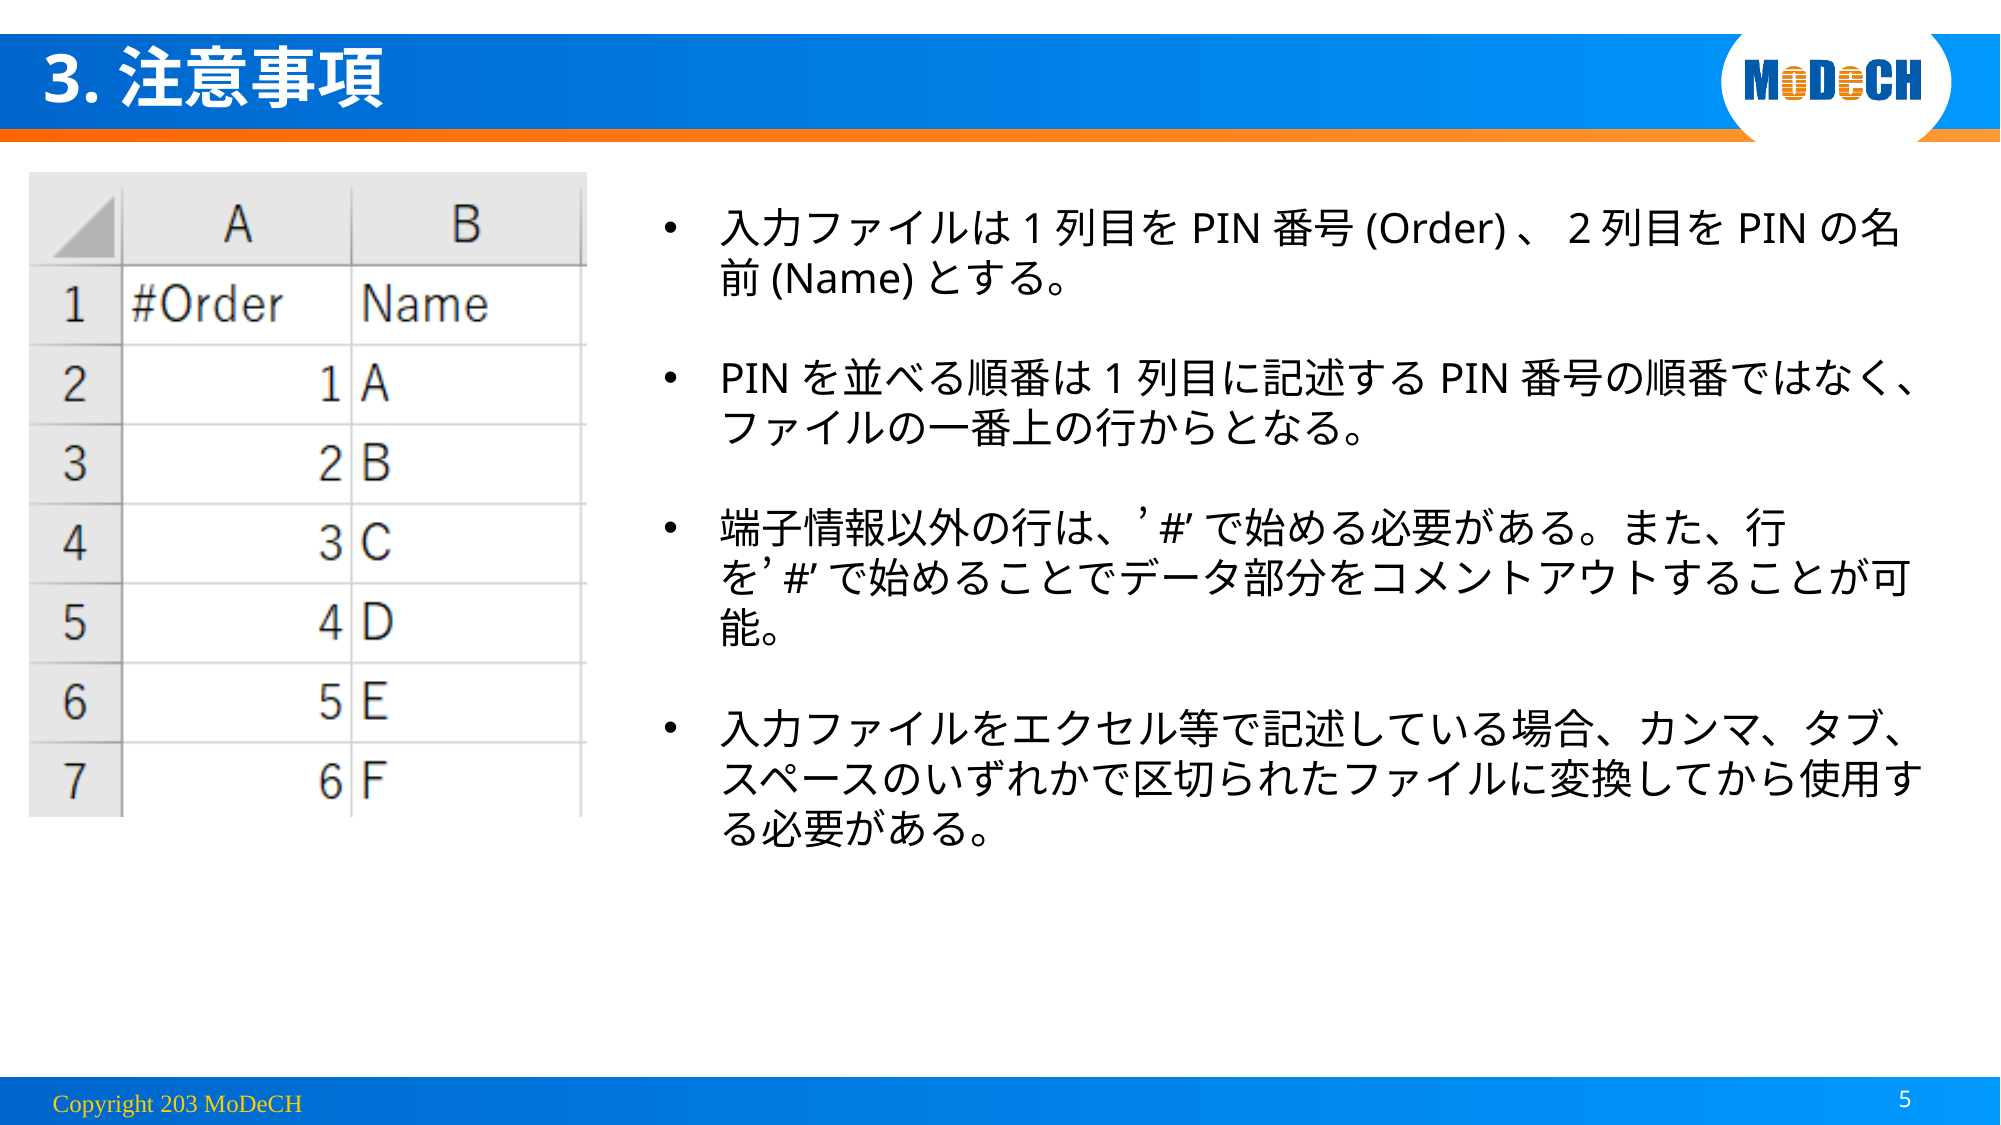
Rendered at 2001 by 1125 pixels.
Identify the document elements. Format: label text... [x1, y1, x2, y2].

picture [28, 172, 587, 817]
picture [1754, 55, 1937, 104]
text_box 入力ファイルは1列目をPIN番号(Order)、2列目をPINの名前(Name)とする。 PINを並べる順番は1列目に記述するPIN番号の順番ではなく、ファイルの一番上の行からとなる。 端子情報以外の行は、’#’で始める必要がある。また、行を’#’で始めることでデータ部分をコメントアウトすることが可能。 入力ファイルをエクセル等で記述している場合、カンマ、タブ、スペースのいずれかで区切られたファイルに変換してから使用する必要がある。 [657, 196, 1934, 859]
title 3.注意事項 [29, 41, 1754, 120]
